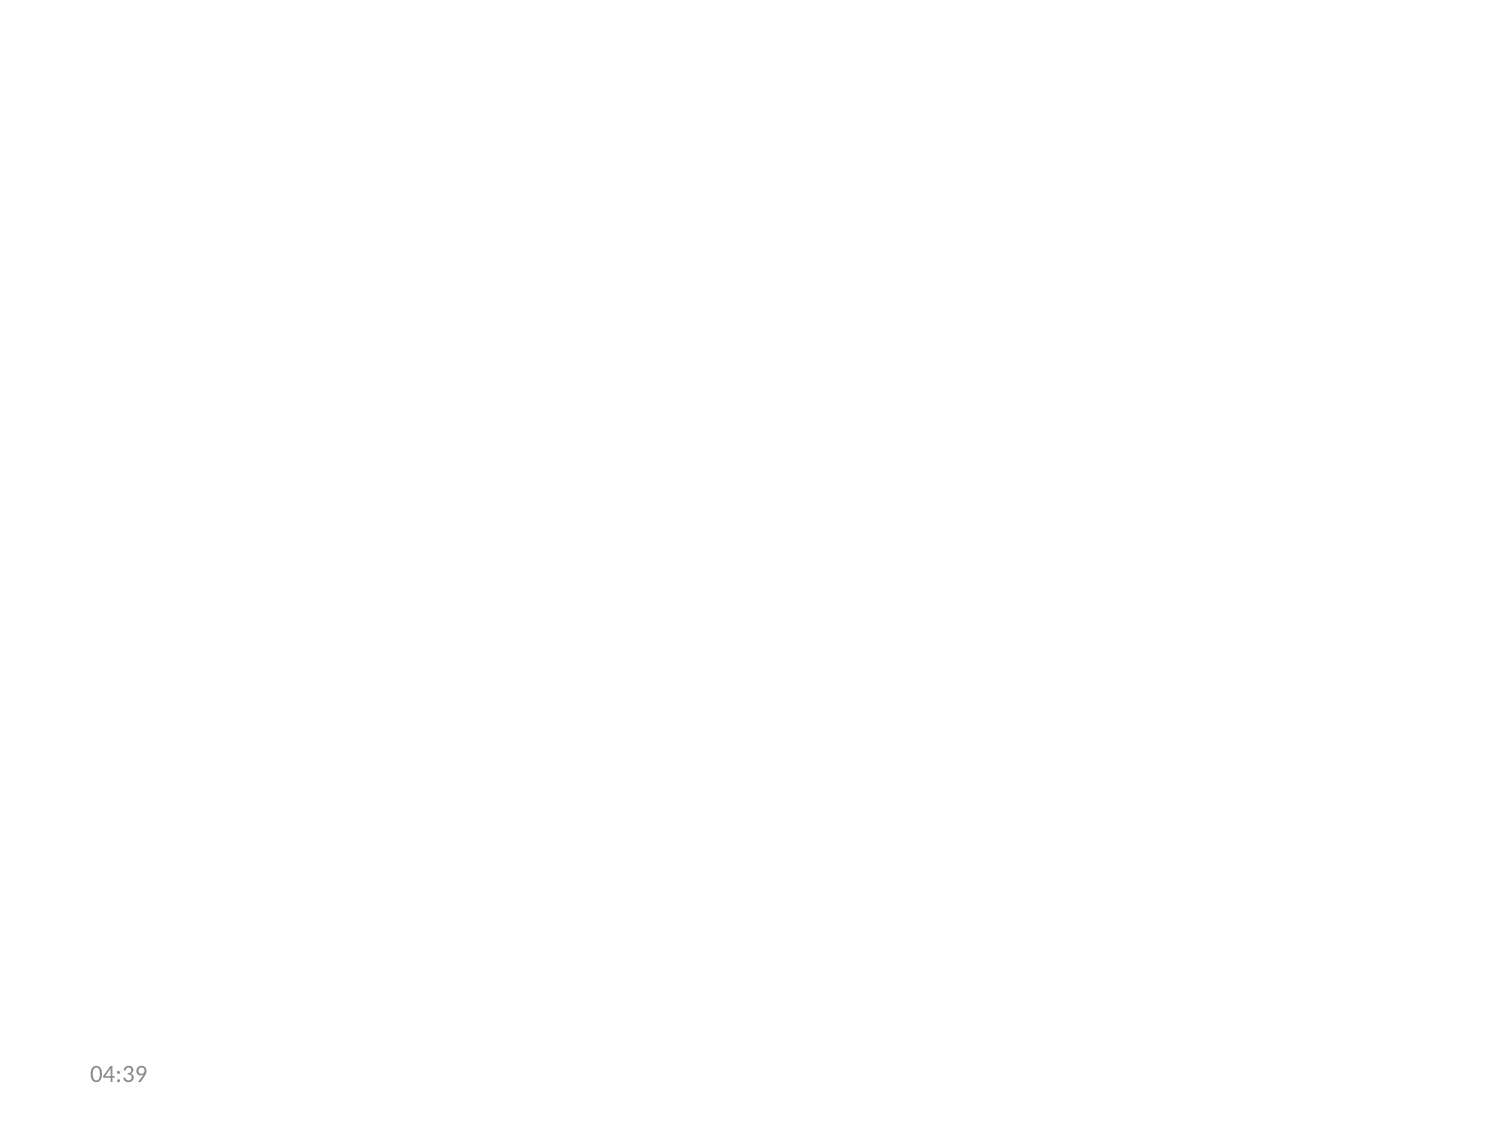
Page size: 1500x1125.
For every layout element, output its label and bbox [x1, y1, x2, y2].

slide_number [75, 1042, 425, 1103]
